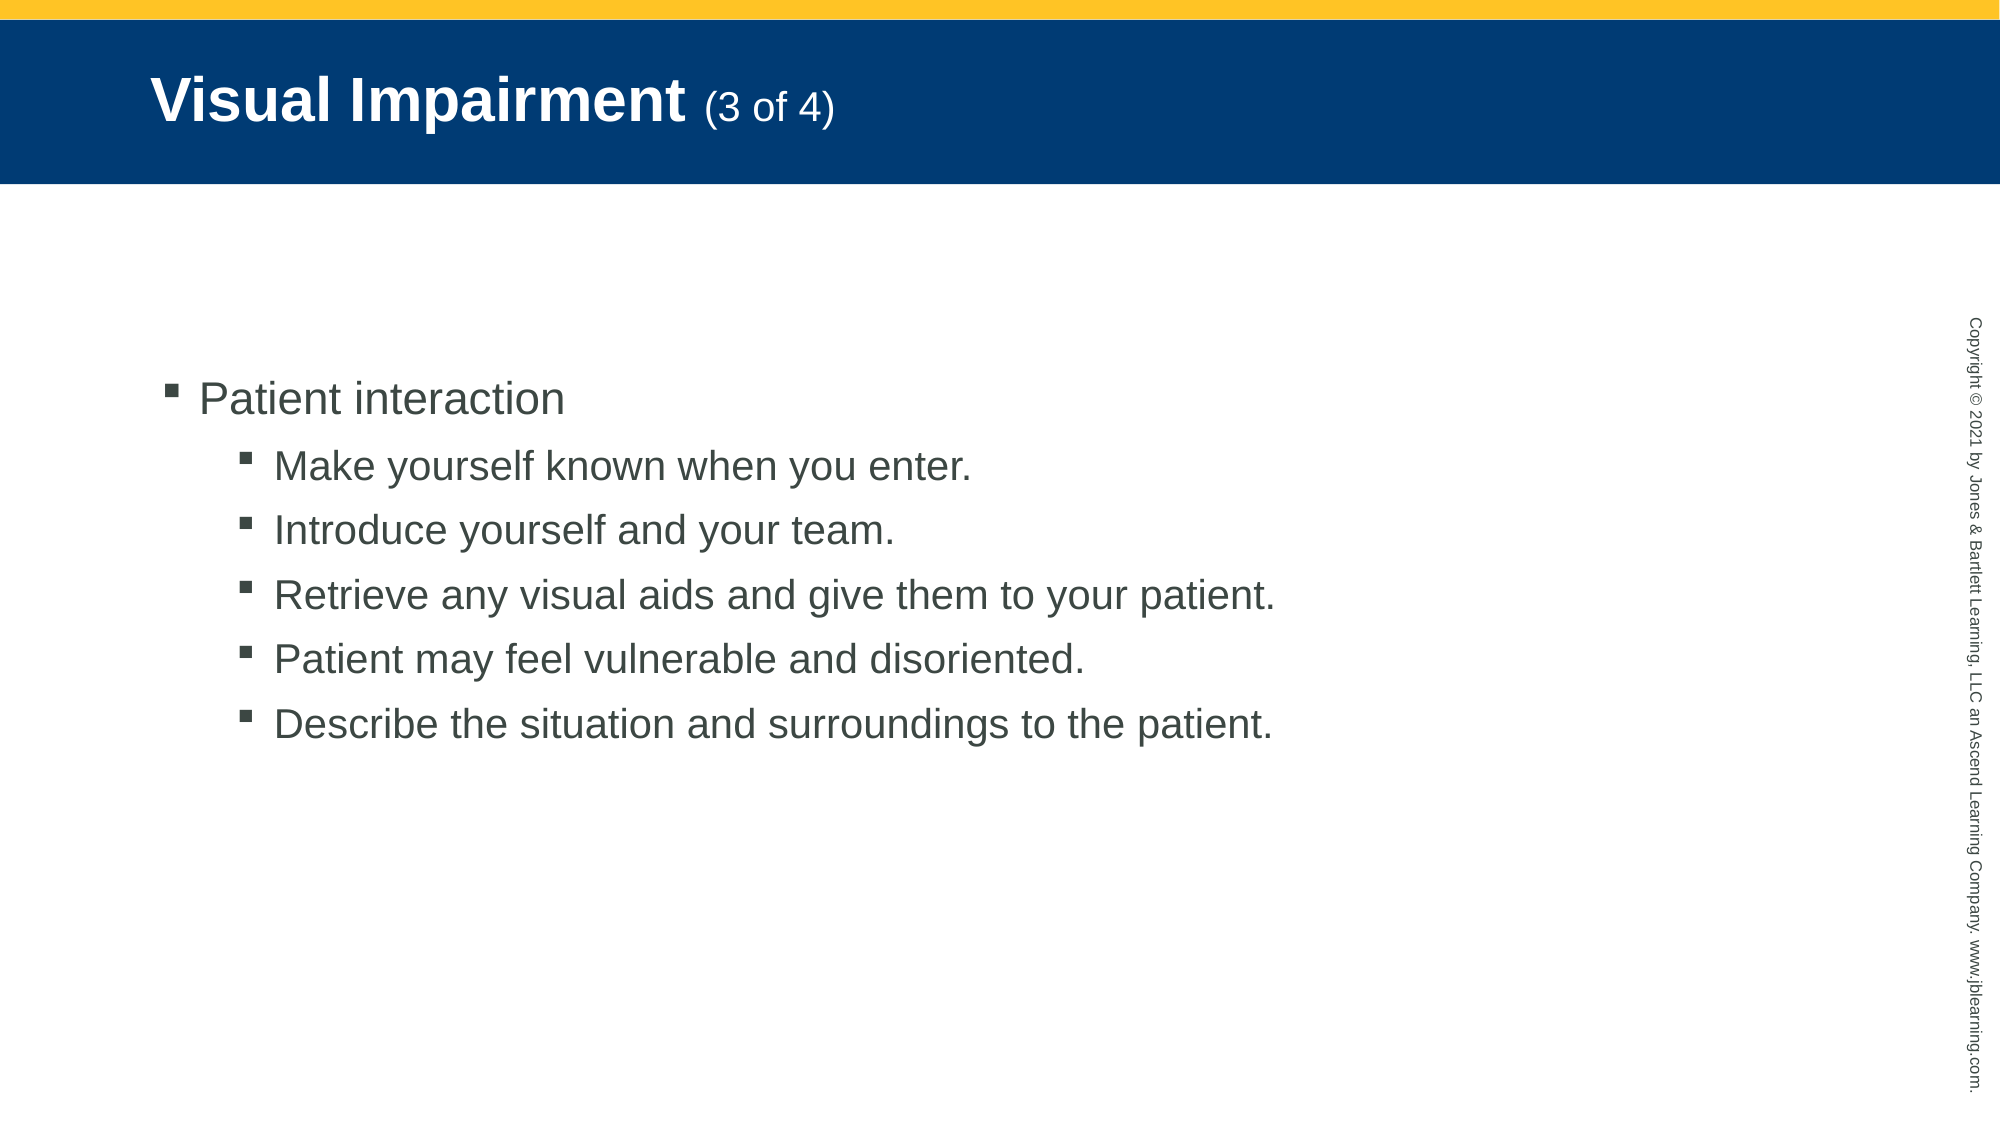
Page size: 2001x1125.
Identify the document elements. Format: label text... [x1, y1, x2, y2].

list Patient interaction Make yourself known when you enter. Introduce yourself and your team. Retrieve any visual aids and give them to your patient. Patient may feel vulnerable and disoriented. Describe the situation and surroundings to the patient. [146, 361, 1859, 1016]
title Visual Impairment (3 of 4) [0, 19, 2000, 185]
